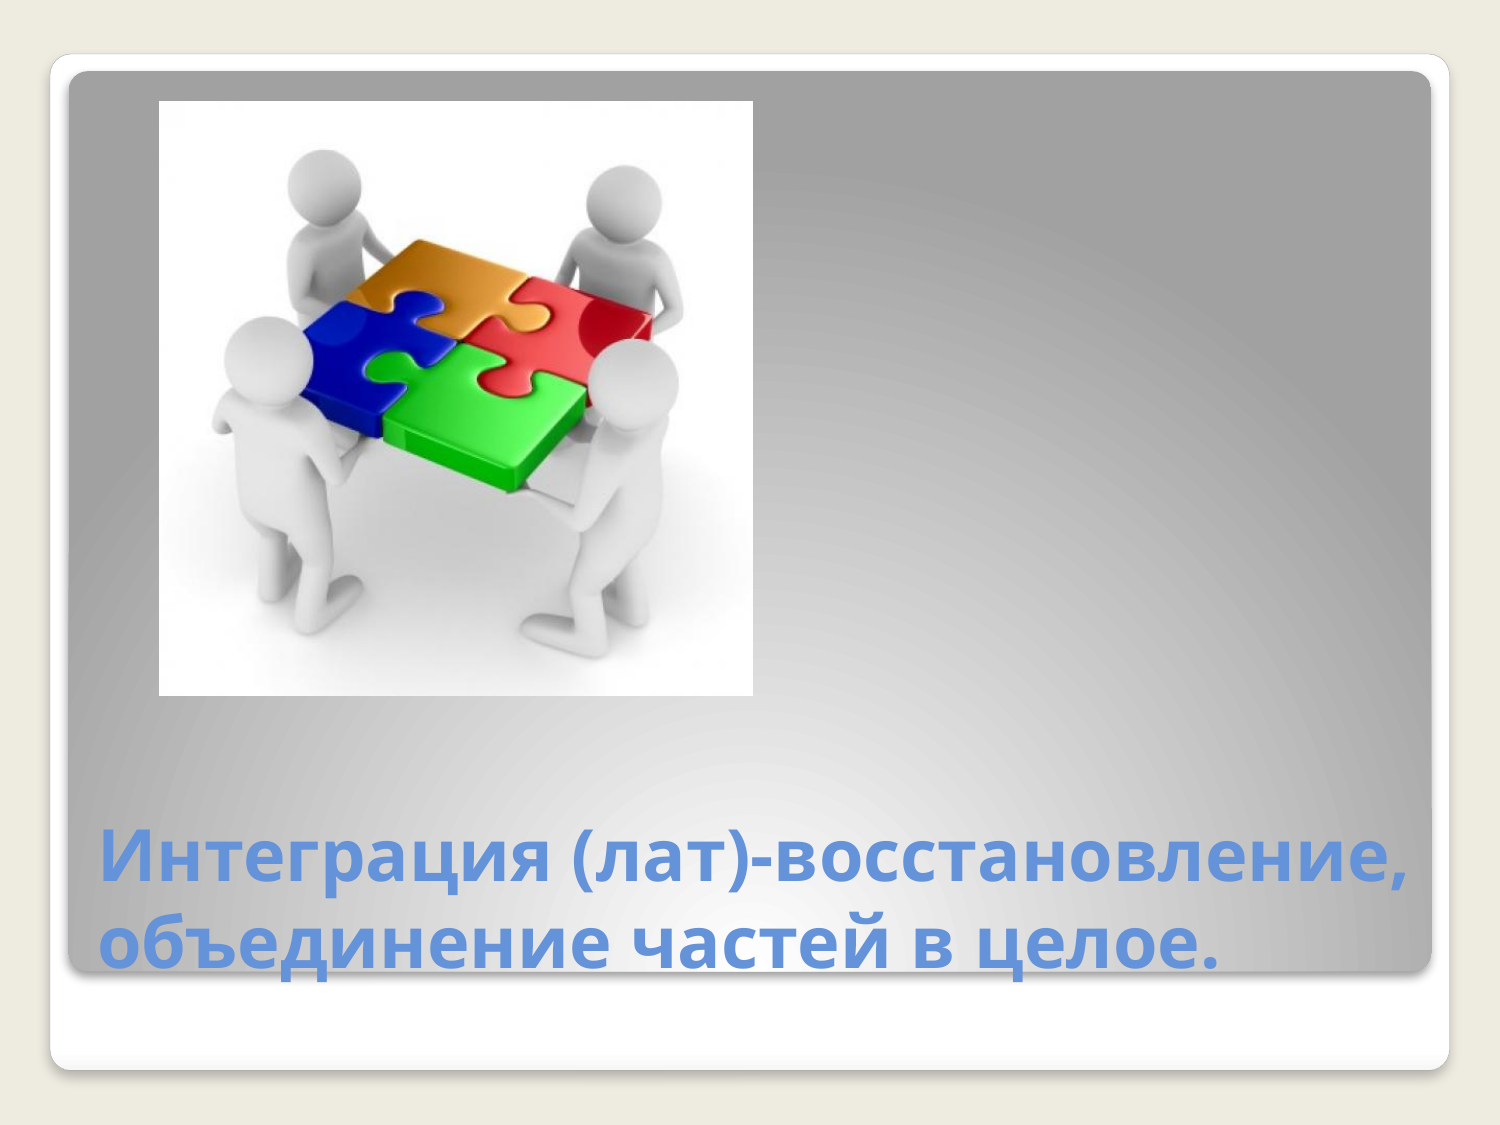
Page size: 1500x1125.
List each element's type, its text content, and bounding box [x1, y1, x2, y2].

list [159, 101, 754, 696]
title Интеграция (лат)-восстановление, объединение частей в целое. [82, 716, 1425, 990]
